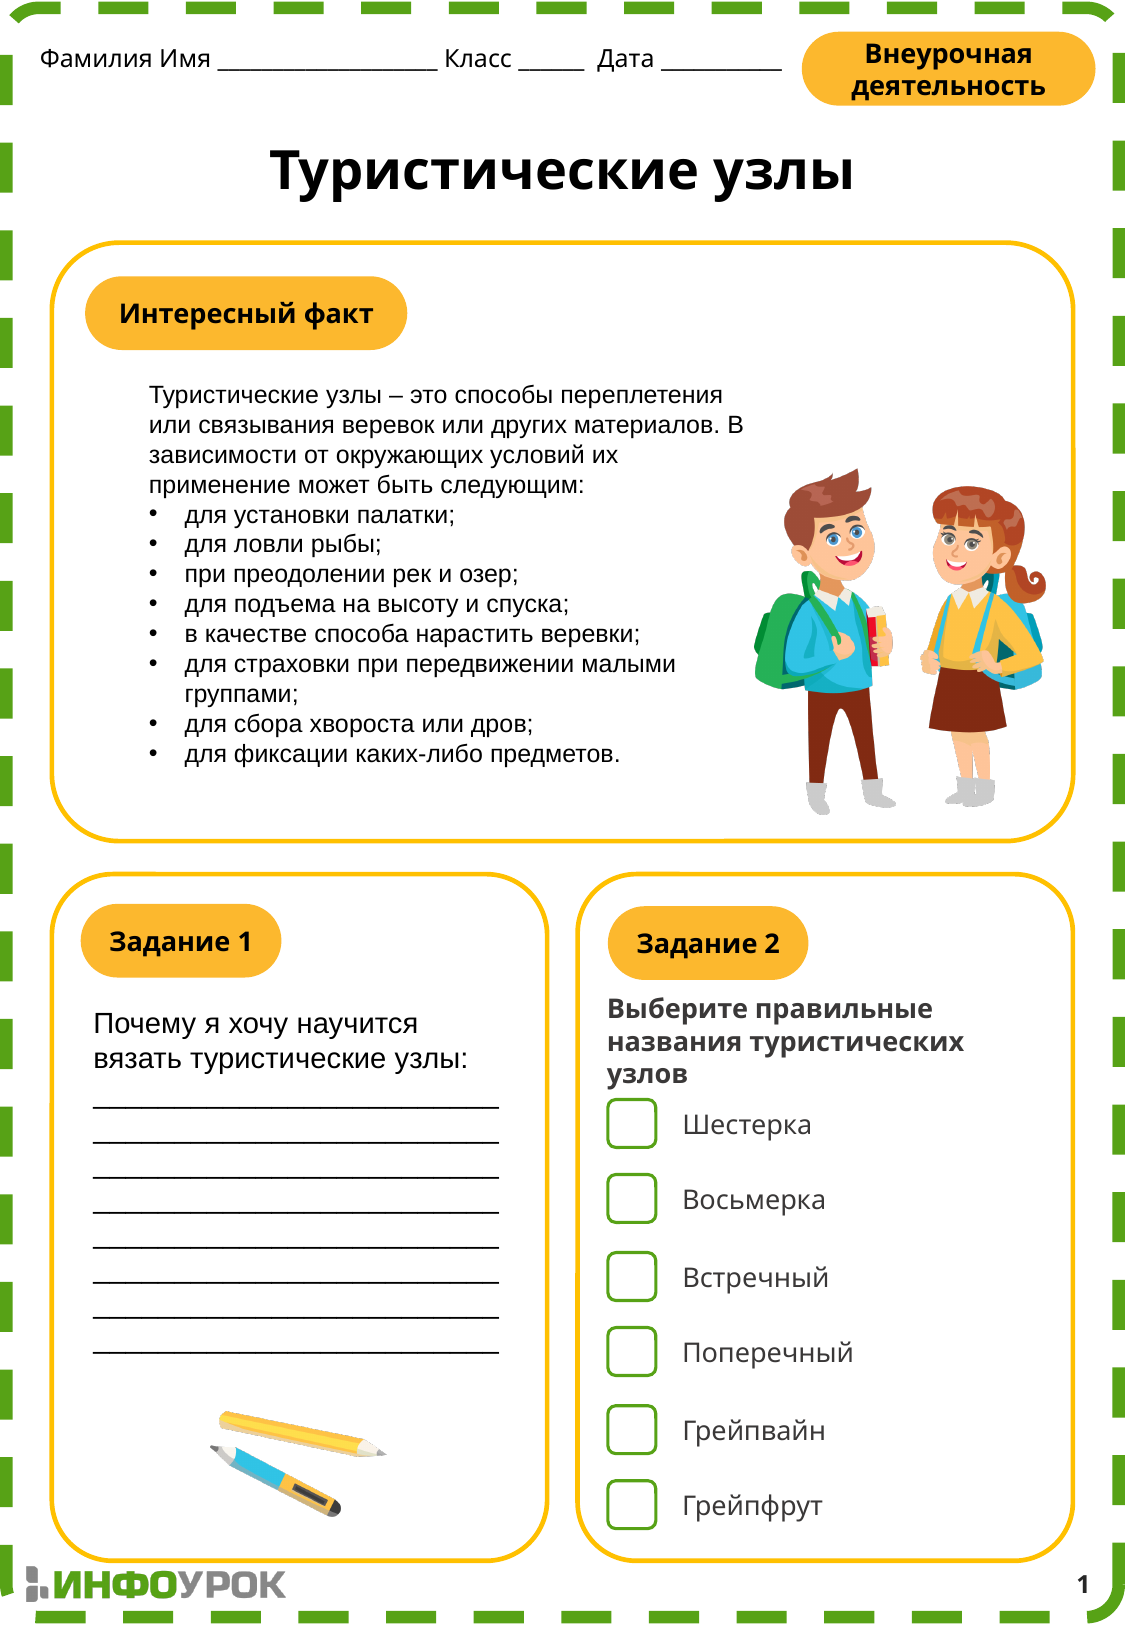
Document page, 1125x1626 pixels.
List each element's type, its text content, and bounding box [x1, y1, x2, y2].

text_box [779, 873, 1074, 1562]
picture [775, 468, 896, 816]
picture [210, 1411, 387, 1517]
text_box Внеурочная деятельность [801, 31, 1096, 106]
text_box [51, 370, 775, 1562]
text_box Фамилия Имя ____________________ Класс ______ Дата ___________ [24, 35, 810, 81]
text_box 1 [1061, 1560, 1102, 1606]
picture [920, 486, 1046, 807]
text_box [51, 242, 1074, 842]
picture [26, 1566, 287, 1603]
text_box Туристические узлы [105, 127, 1020, 208]
text_box [6, 7, 1119, 1618]
